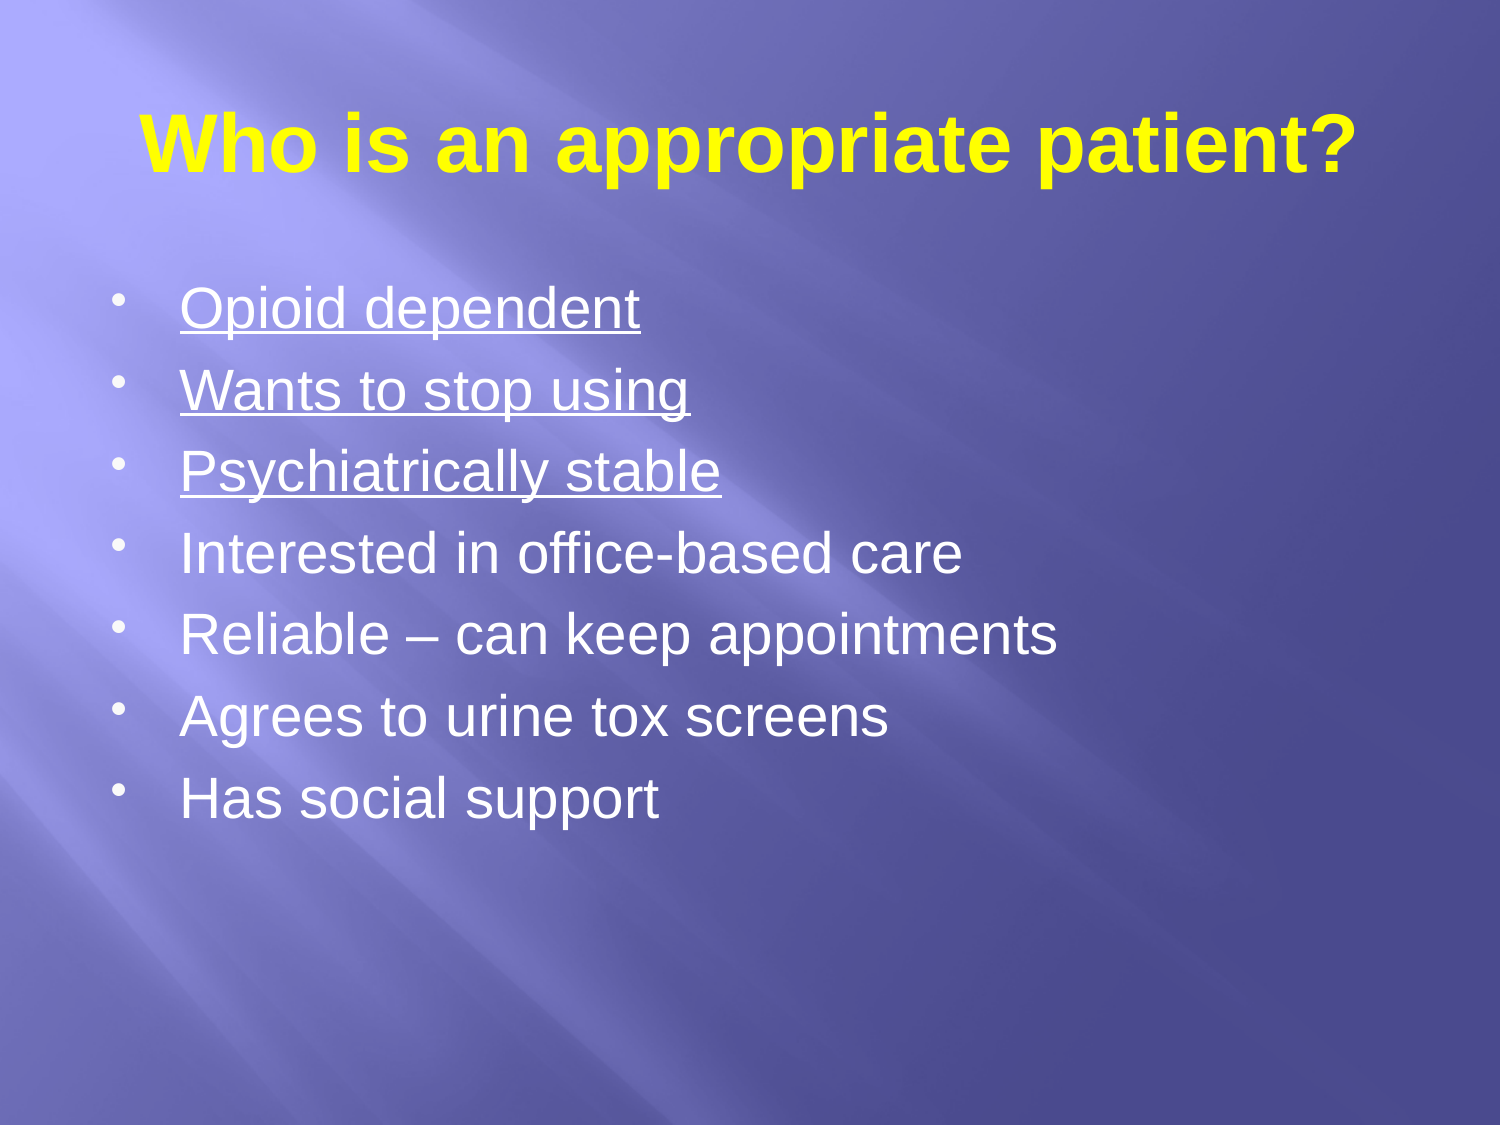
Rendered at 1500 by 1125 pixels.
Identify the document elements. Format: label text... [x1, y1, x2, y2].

title Who is an appropriate patient? [75, 45, 1425, 233]
list Opioid dependent Wants to stop using Psychiatrically stable Interested in office-based care Reliable – can keep appointments Agrees to urine tox screens Has social support [75, 262, 1425, 1035]
